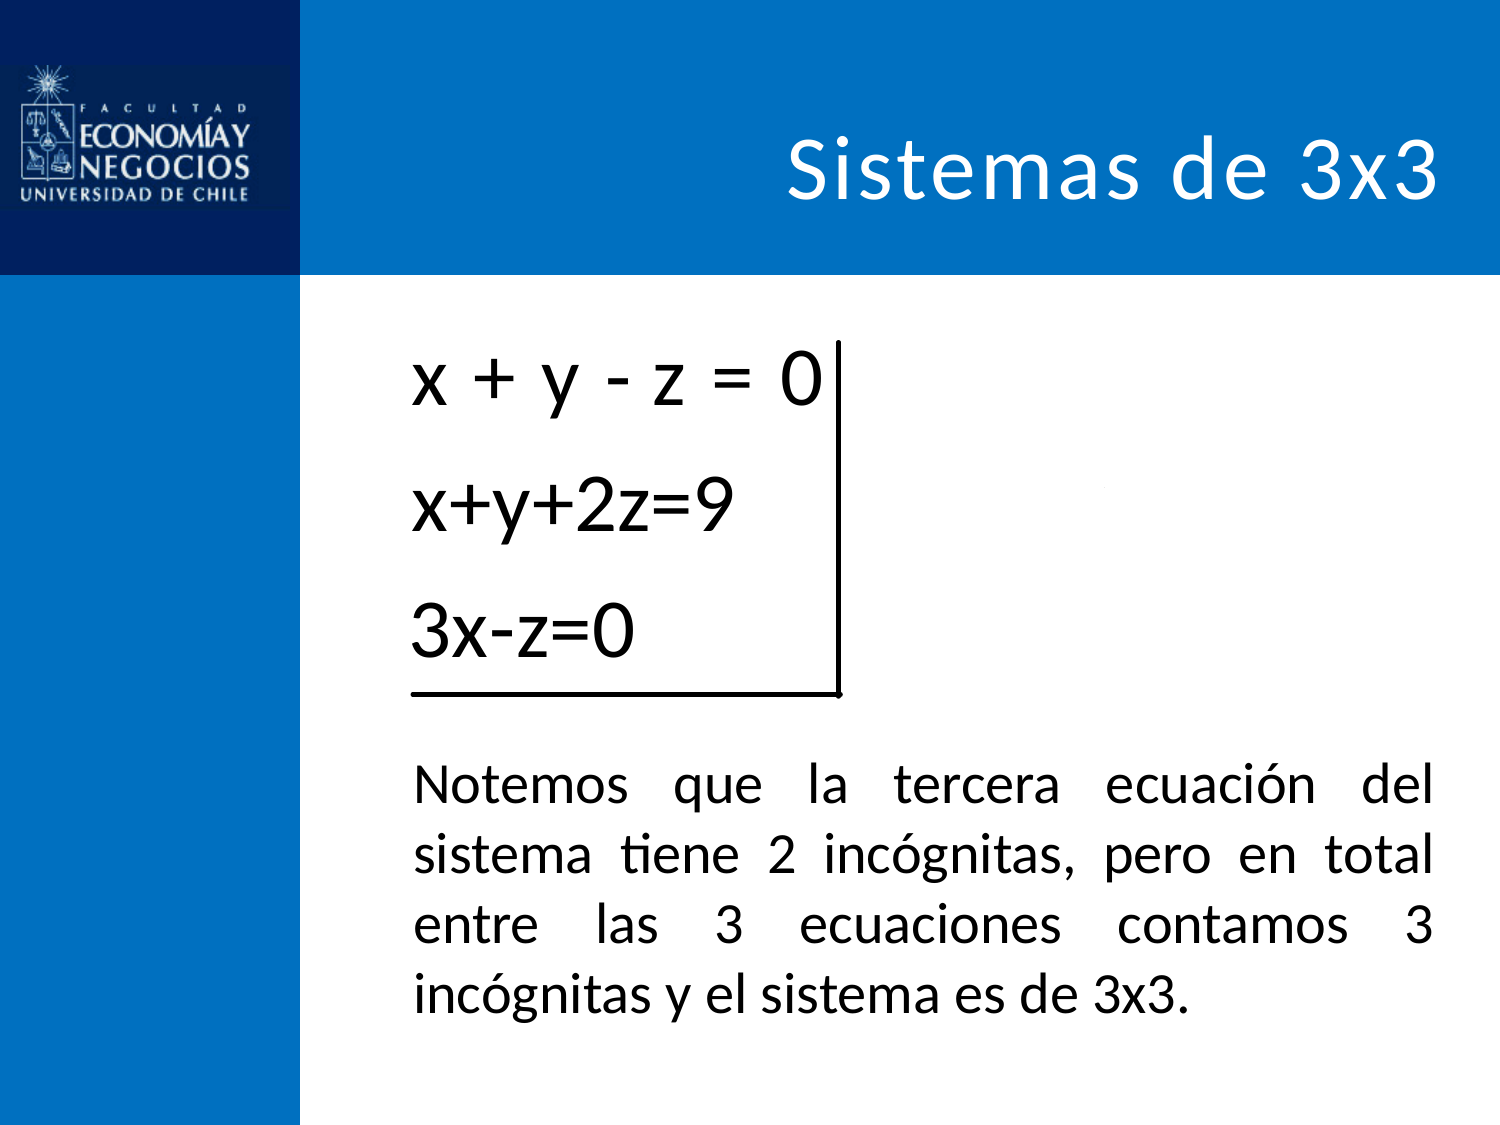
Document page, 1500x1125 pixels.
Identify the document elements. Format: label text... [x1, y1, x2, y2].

picture [0, 64, 290, 211]
text_box Notemos que la tercera ecuación del sistema tiene 2 incógnitas, pero en total entre las 3 ecuaciones contamos 3 incógnitas y el sistema es de 3x3. [398, 738, 1450, 1033]
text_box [398, 327, 860, 714]
title Sistemas de 3x3 [281, 46, 1456, 279]
